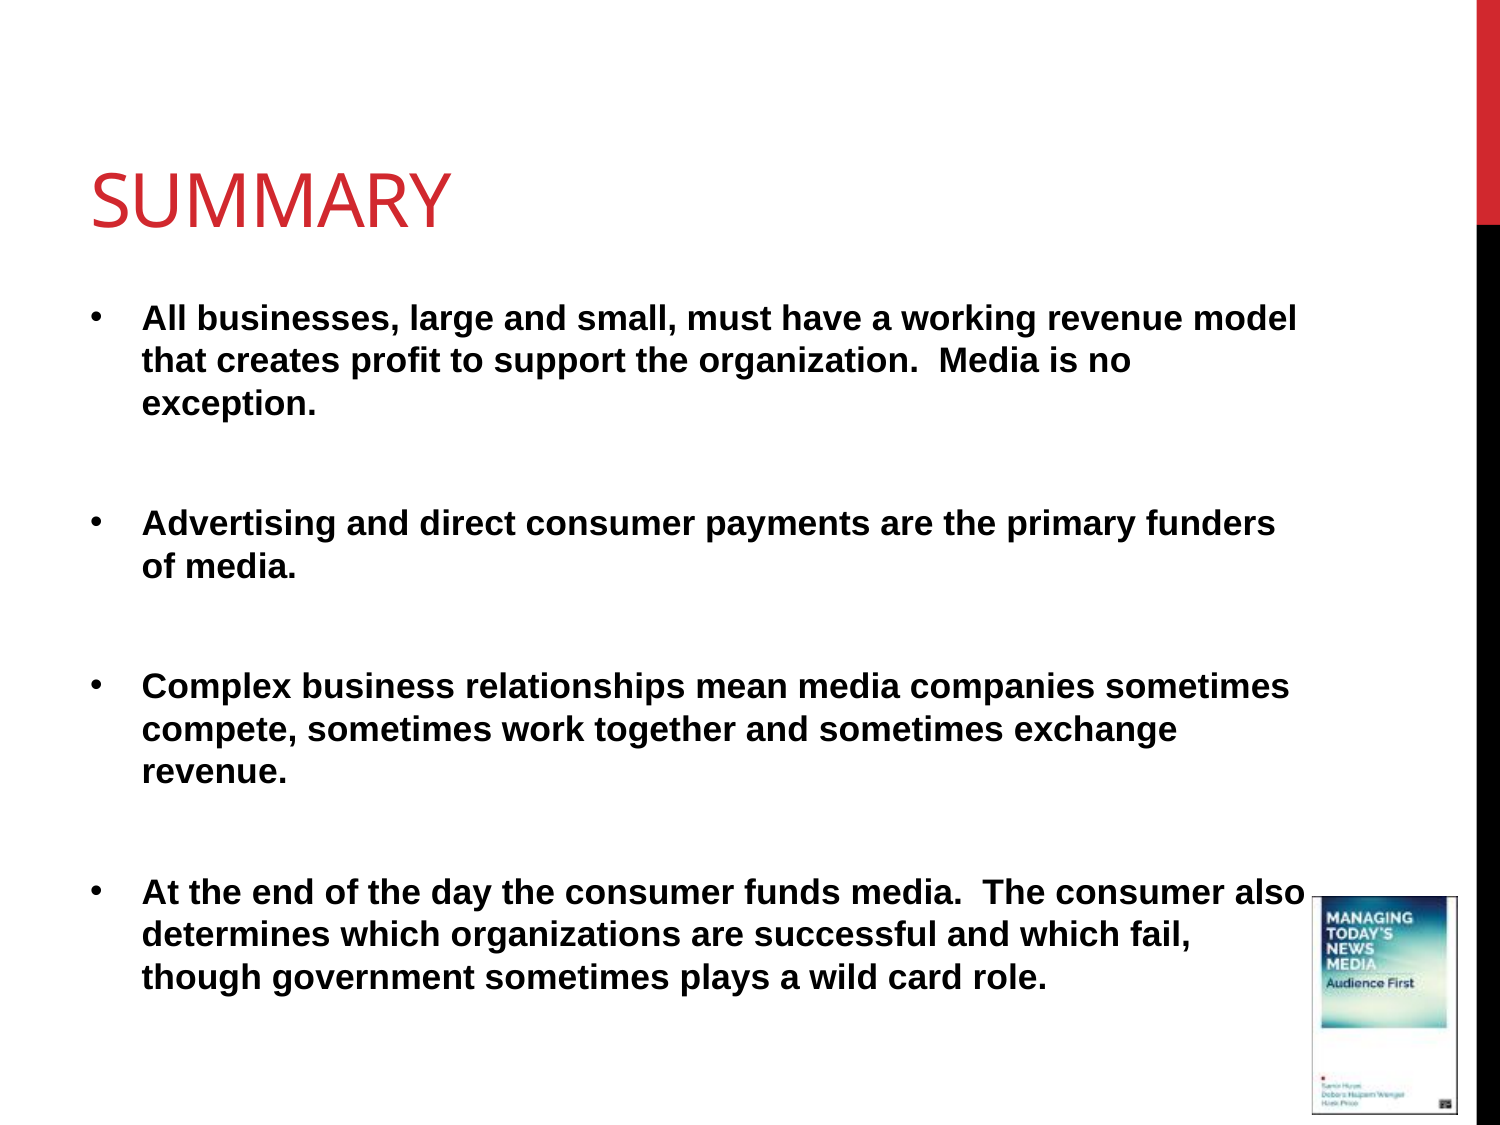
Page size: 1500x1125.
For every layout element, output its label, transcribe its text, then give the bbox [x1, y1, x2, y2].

picture [1311, 896, 1458, 1115]
title Summary [75, 25, 1025, 250]
list All businesses, large and small, must have a working revenue model that creates profit to support the organization. Media is no exception. Advertising and direct consumer payments are the primary funders of media. Complex business relationships mean media companies sometimes compete, sometimes work together and sometimes exchange revenue. At the end of the day the consumer funds media. The consumer also determines which organizations are successful and which fail, though government sometimes plays a wild card role. [75, 287, 1325, 1005]
